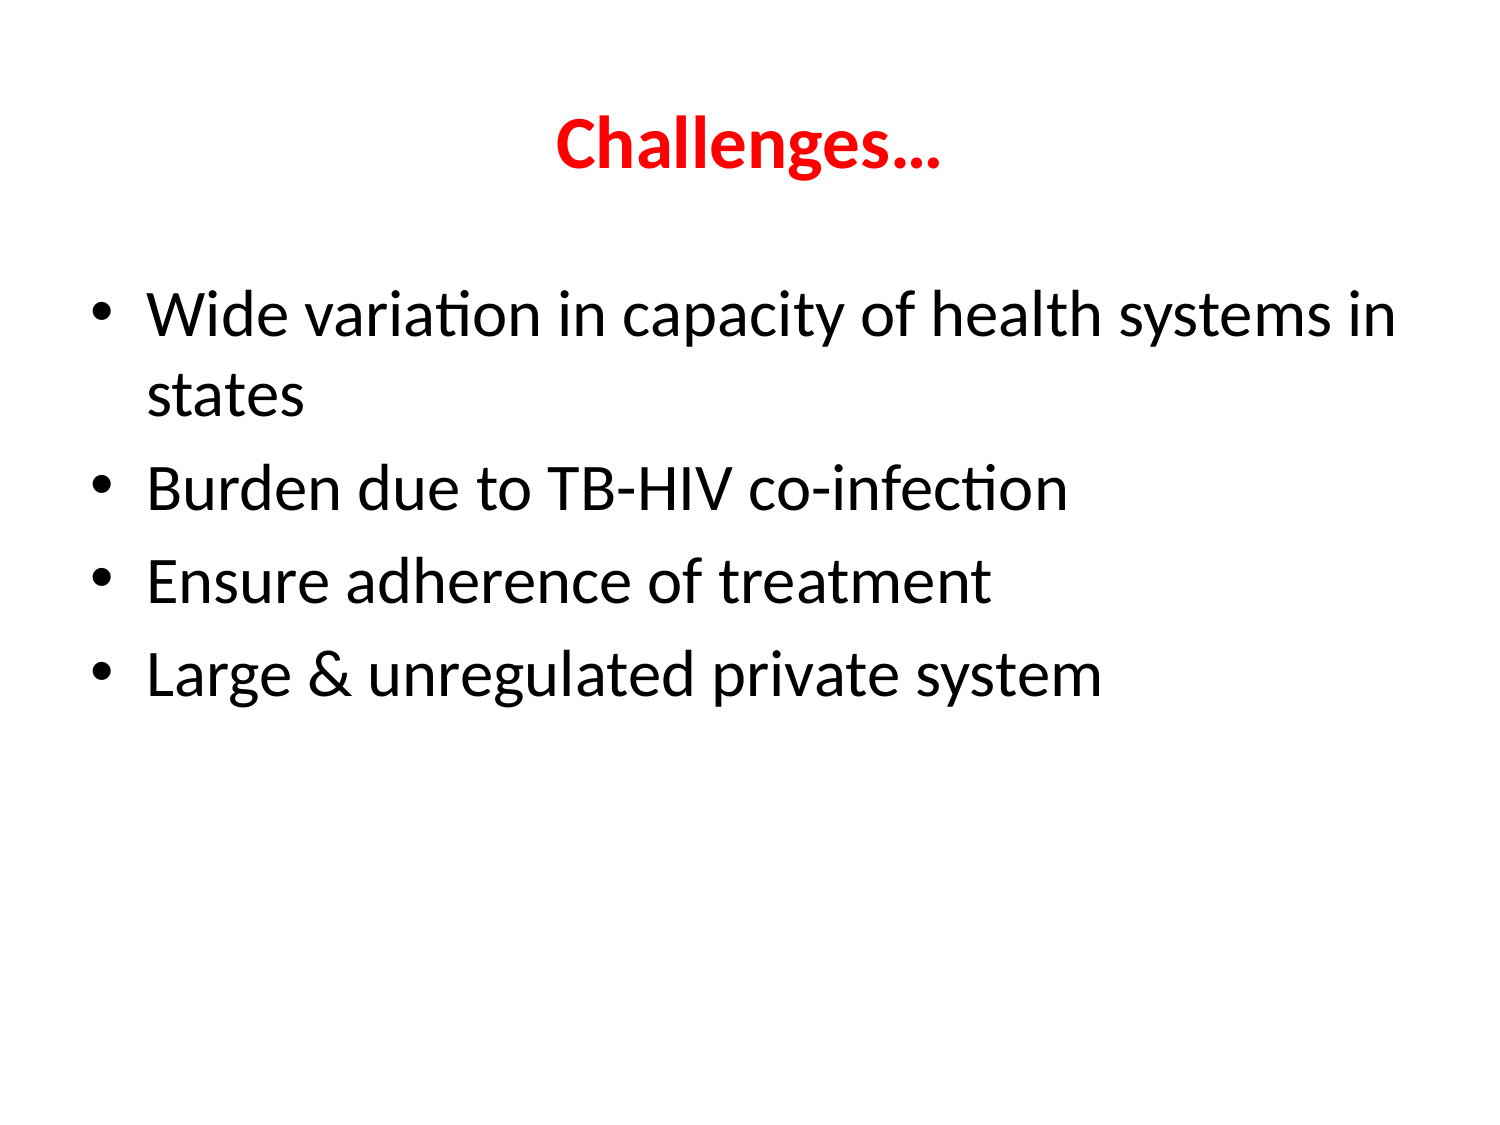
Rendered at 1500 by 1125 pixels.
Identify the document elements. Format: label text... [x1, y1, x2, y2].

list Wide variation in capacity of health systems in states Burden due to TB-HIV co-infection Ensure adherence of treatment Large & unregulated private system [75, 262, 1425, 1005]
title Challenges… [75, 45, 1425, 233]
